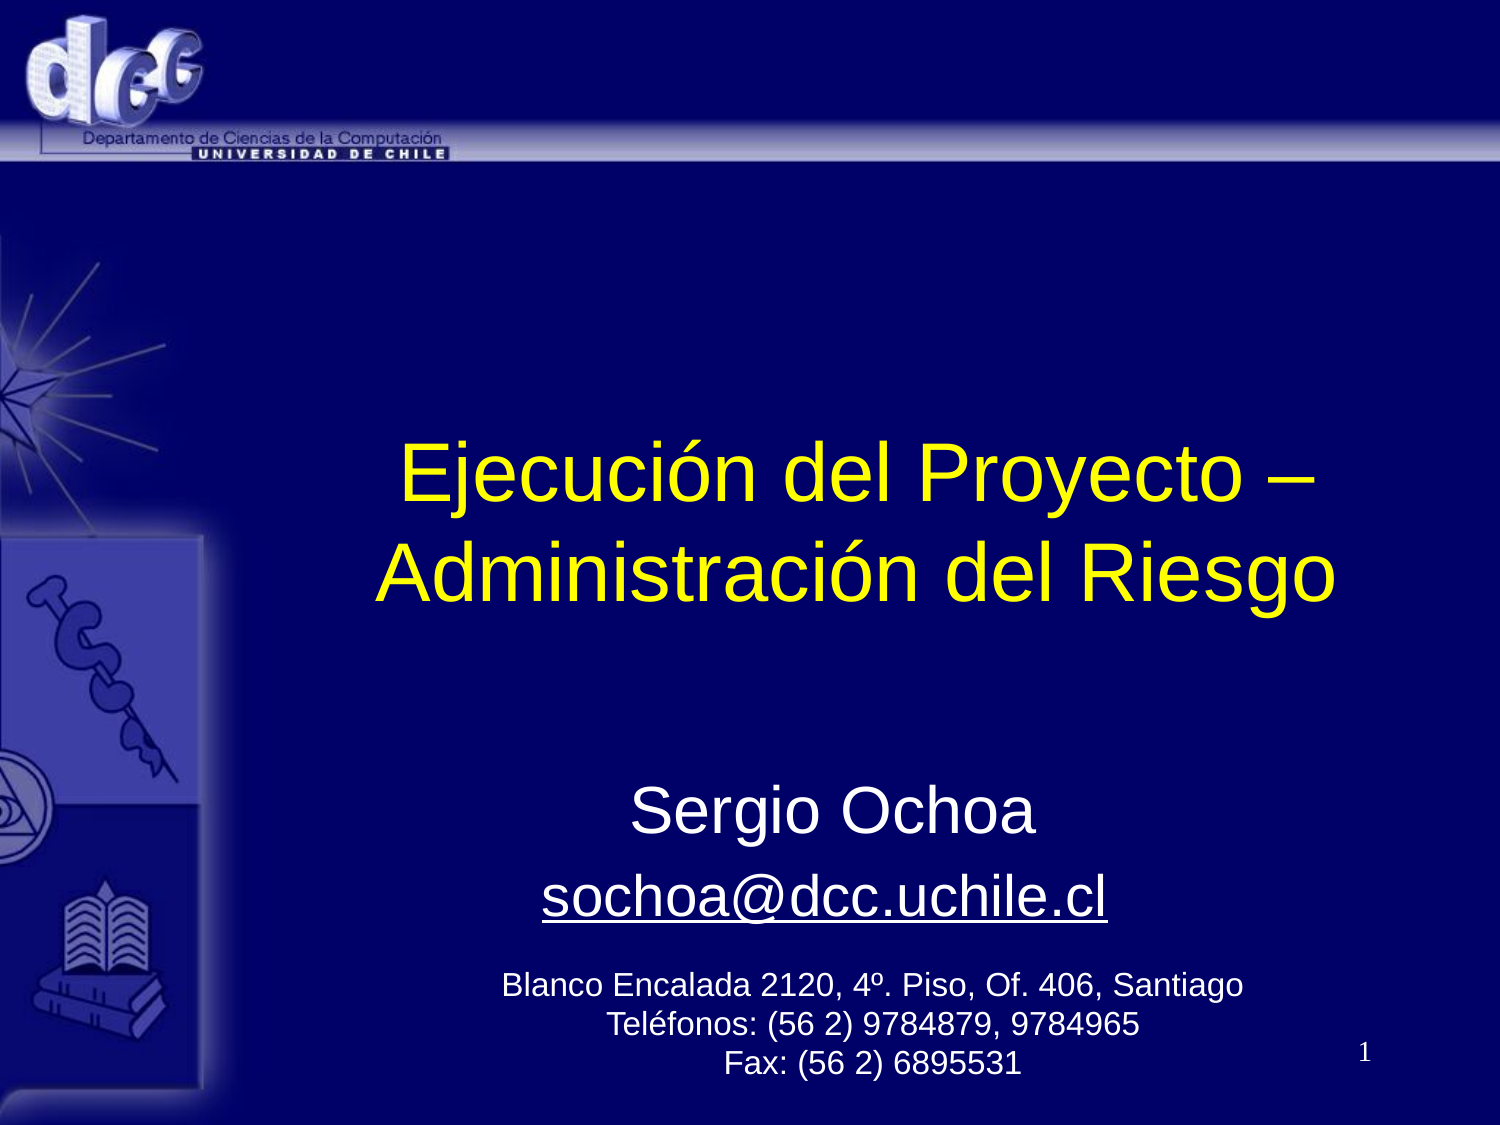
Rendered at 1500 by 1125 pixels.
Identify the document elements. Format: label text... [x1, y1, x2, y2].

title Ejecución del Proyecto – Administración del Riesgo [219, 219, 1495, 717]
text_box Blanco Encalada 2120, 4º. Piso, Of. 406, Santiago Teléfonos: (56 2) 9784879, 9784965 Fax: (56 2) 6895531 [348, 964, 1399, 1125]
picture [0, 0, 1500, 1125]
subtitle Sergio Ochoa sochoa@dcc.uchile.cl [307, 759, 1359, 988]
